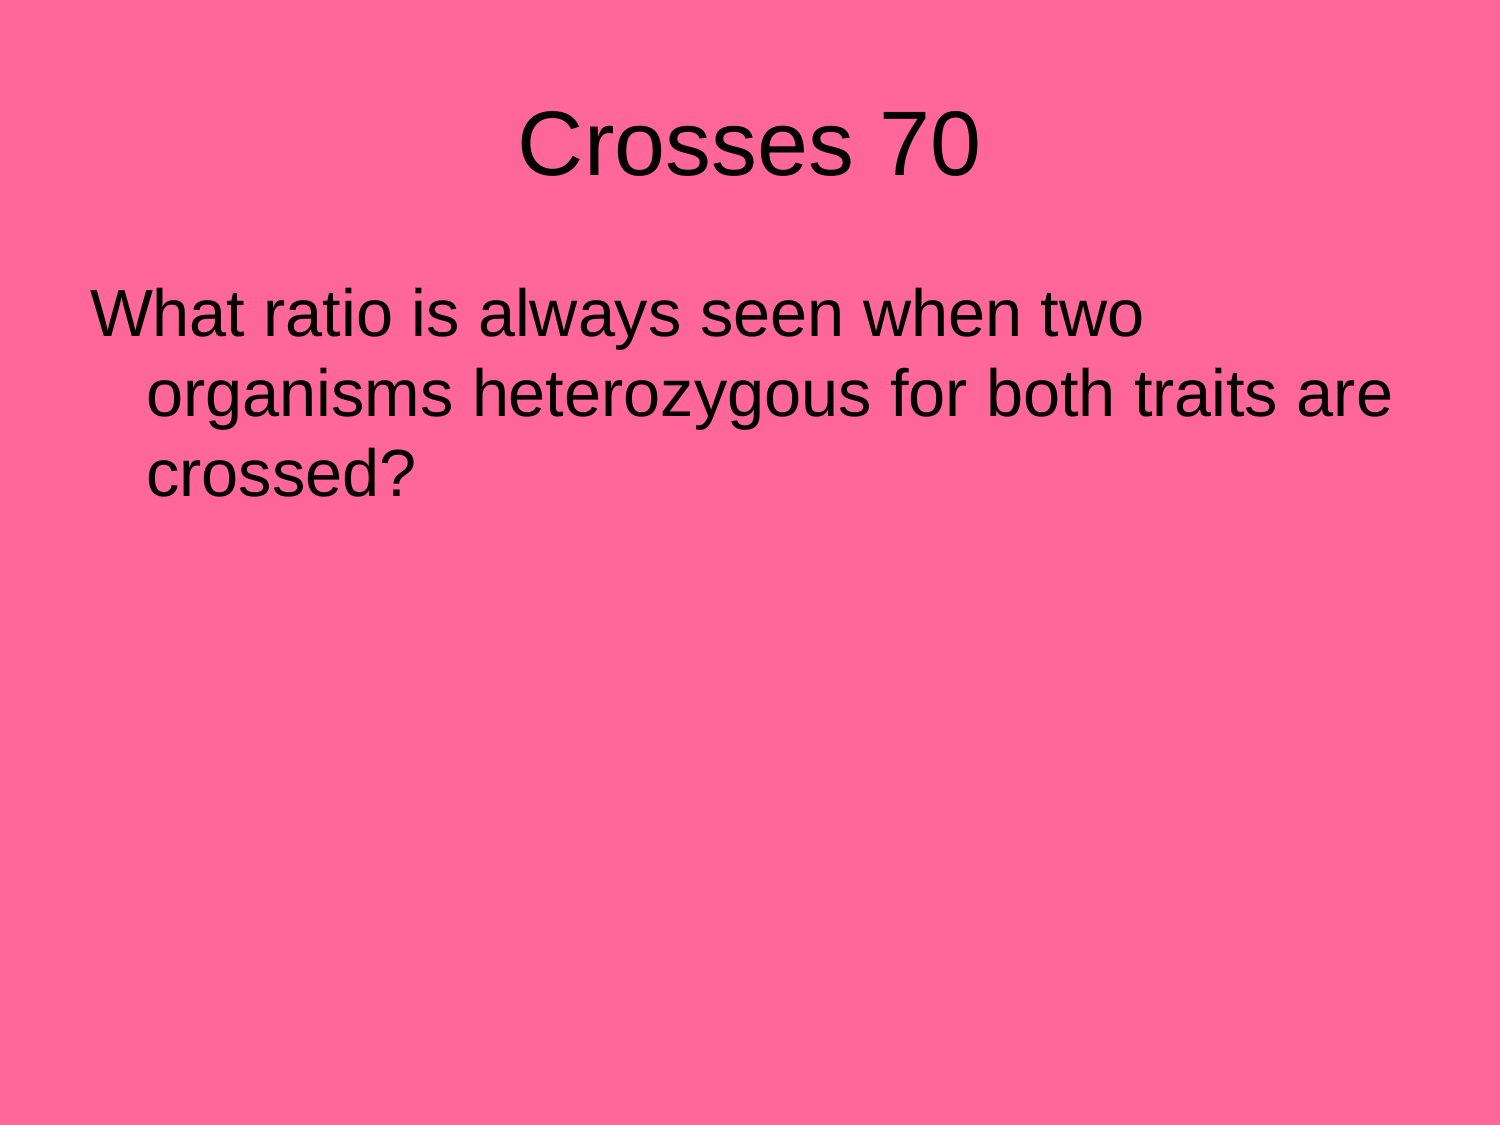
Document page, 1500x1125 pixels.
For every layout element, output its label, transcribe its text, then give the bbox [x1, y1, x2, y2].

list What ratio is always seen when two organisms heterozygous for both traits are crossed? [74, 262, 1426, 1006]
title Crosses 70 [74, 44, 1426, 233]
